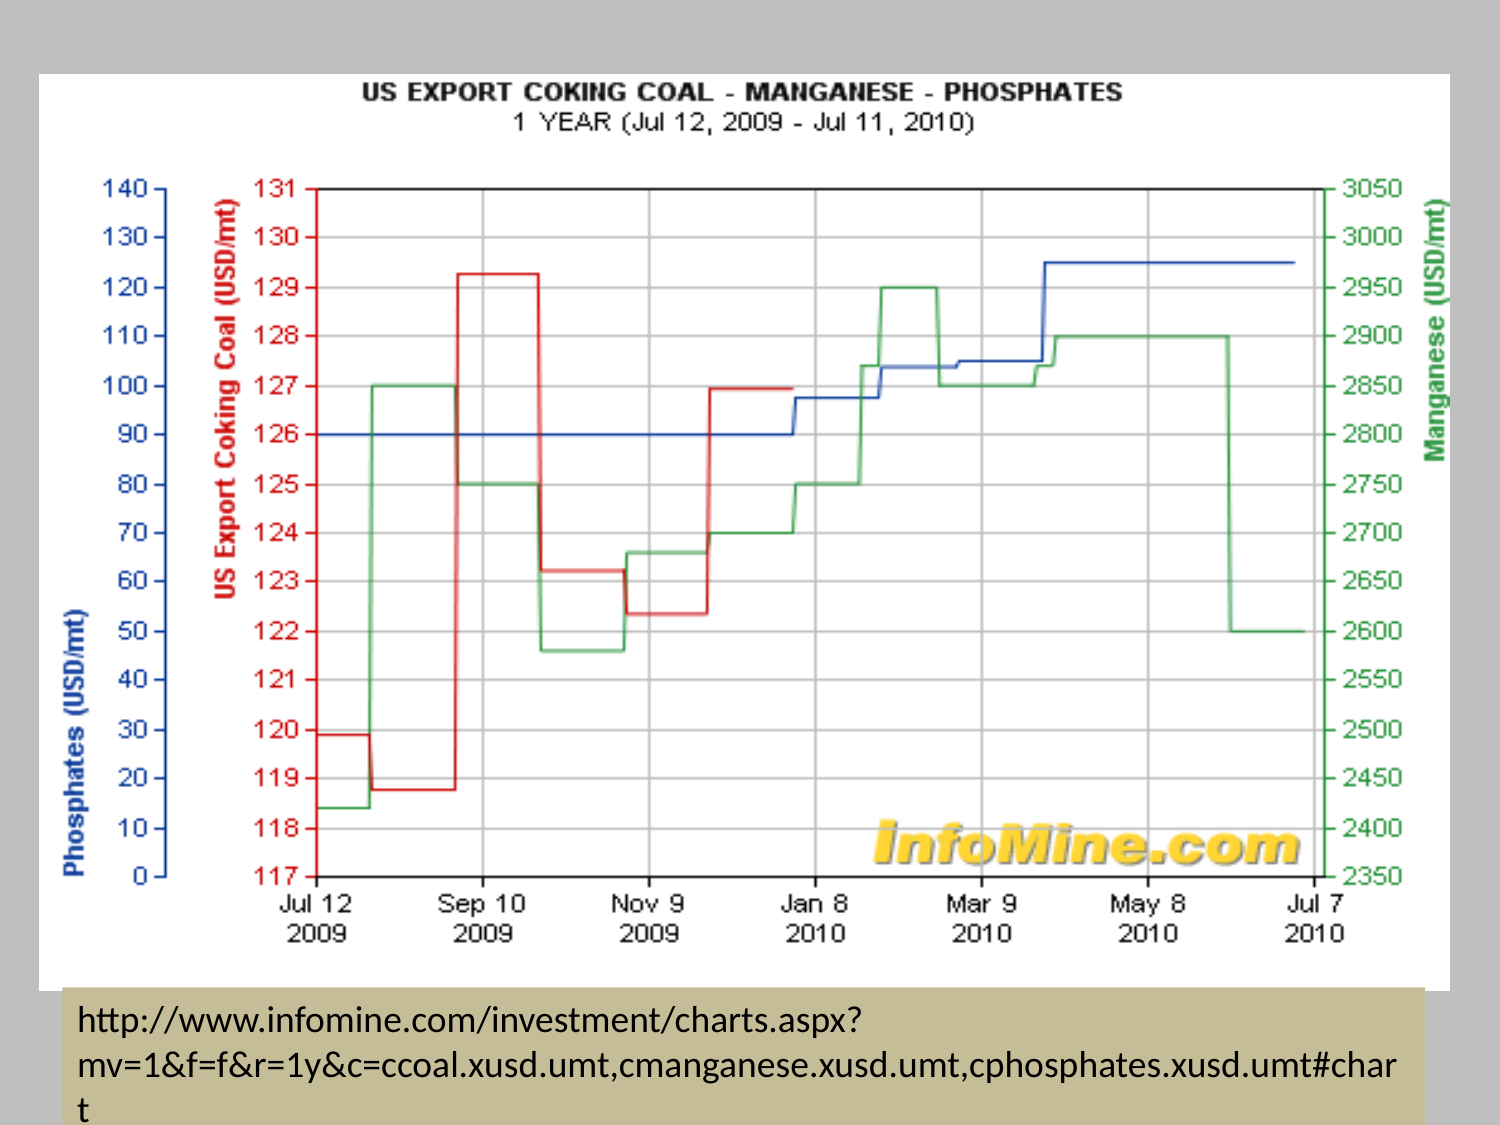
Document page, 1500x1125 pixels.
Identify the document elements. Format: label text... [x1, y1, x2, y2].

picture [39, 74, 1451, 992]
text_box http://www.infomine.com/investment/charts.aspx?mv=1&f=f&r=1y&c=ccoal.xusd.umt,cmanganese.xusd.umt,cphosphates.xusd.umt#chart [62, 1002, 1425, 1125]
